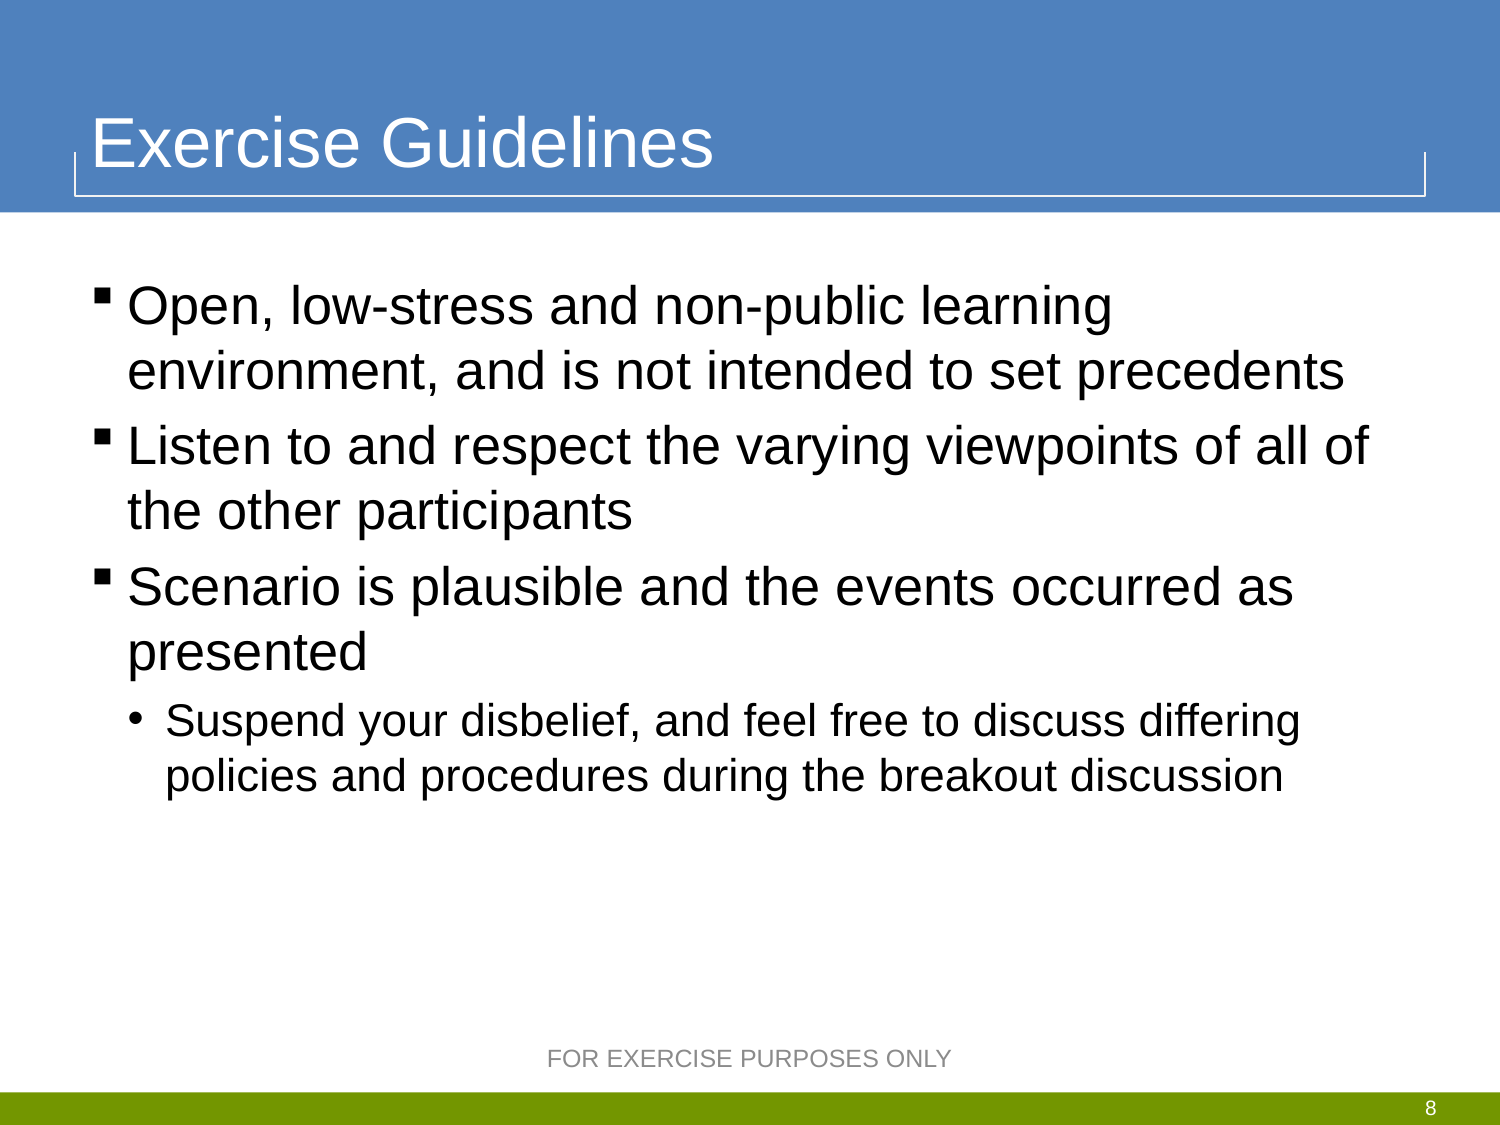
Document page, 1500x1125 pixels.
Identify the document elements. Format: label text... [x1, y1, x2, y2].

footer FOR EXERCISE PURPOSES ONLY [512, 1042, 988, 1103]
title Exercise Guidelines [74, 44, 1426, 233]
list Open, low-stress and non-public learning environment, and is not intended to set precedents Listen to and respect the varying viewpoints of all of the other participants Scenario is plausible and the events occurred as presented Suspend your disbelief, and feel free to discuss differing policies and procedures during the breakout discussion [74, 262, 1426, 1006]
